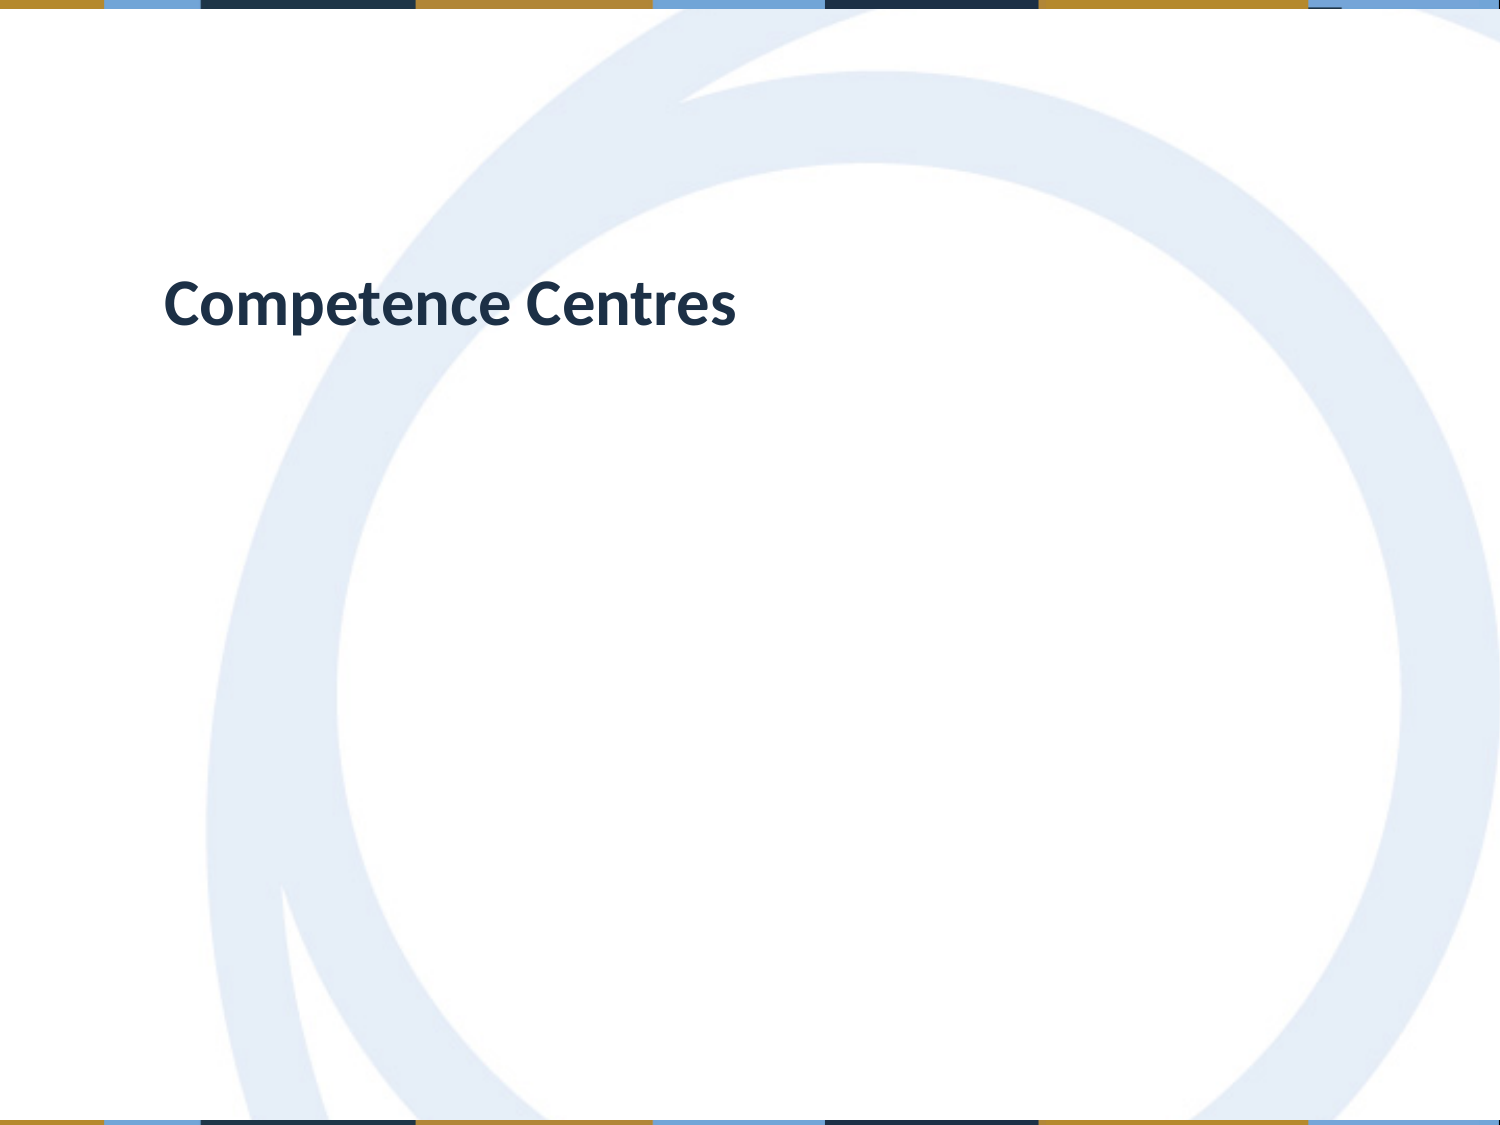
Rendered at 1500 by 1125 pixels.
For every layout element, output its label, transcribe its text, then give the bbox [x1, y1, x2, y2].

picture [0, 0, 1500, 1125]
list Competence Centres [112, 243, 1282, 340]
